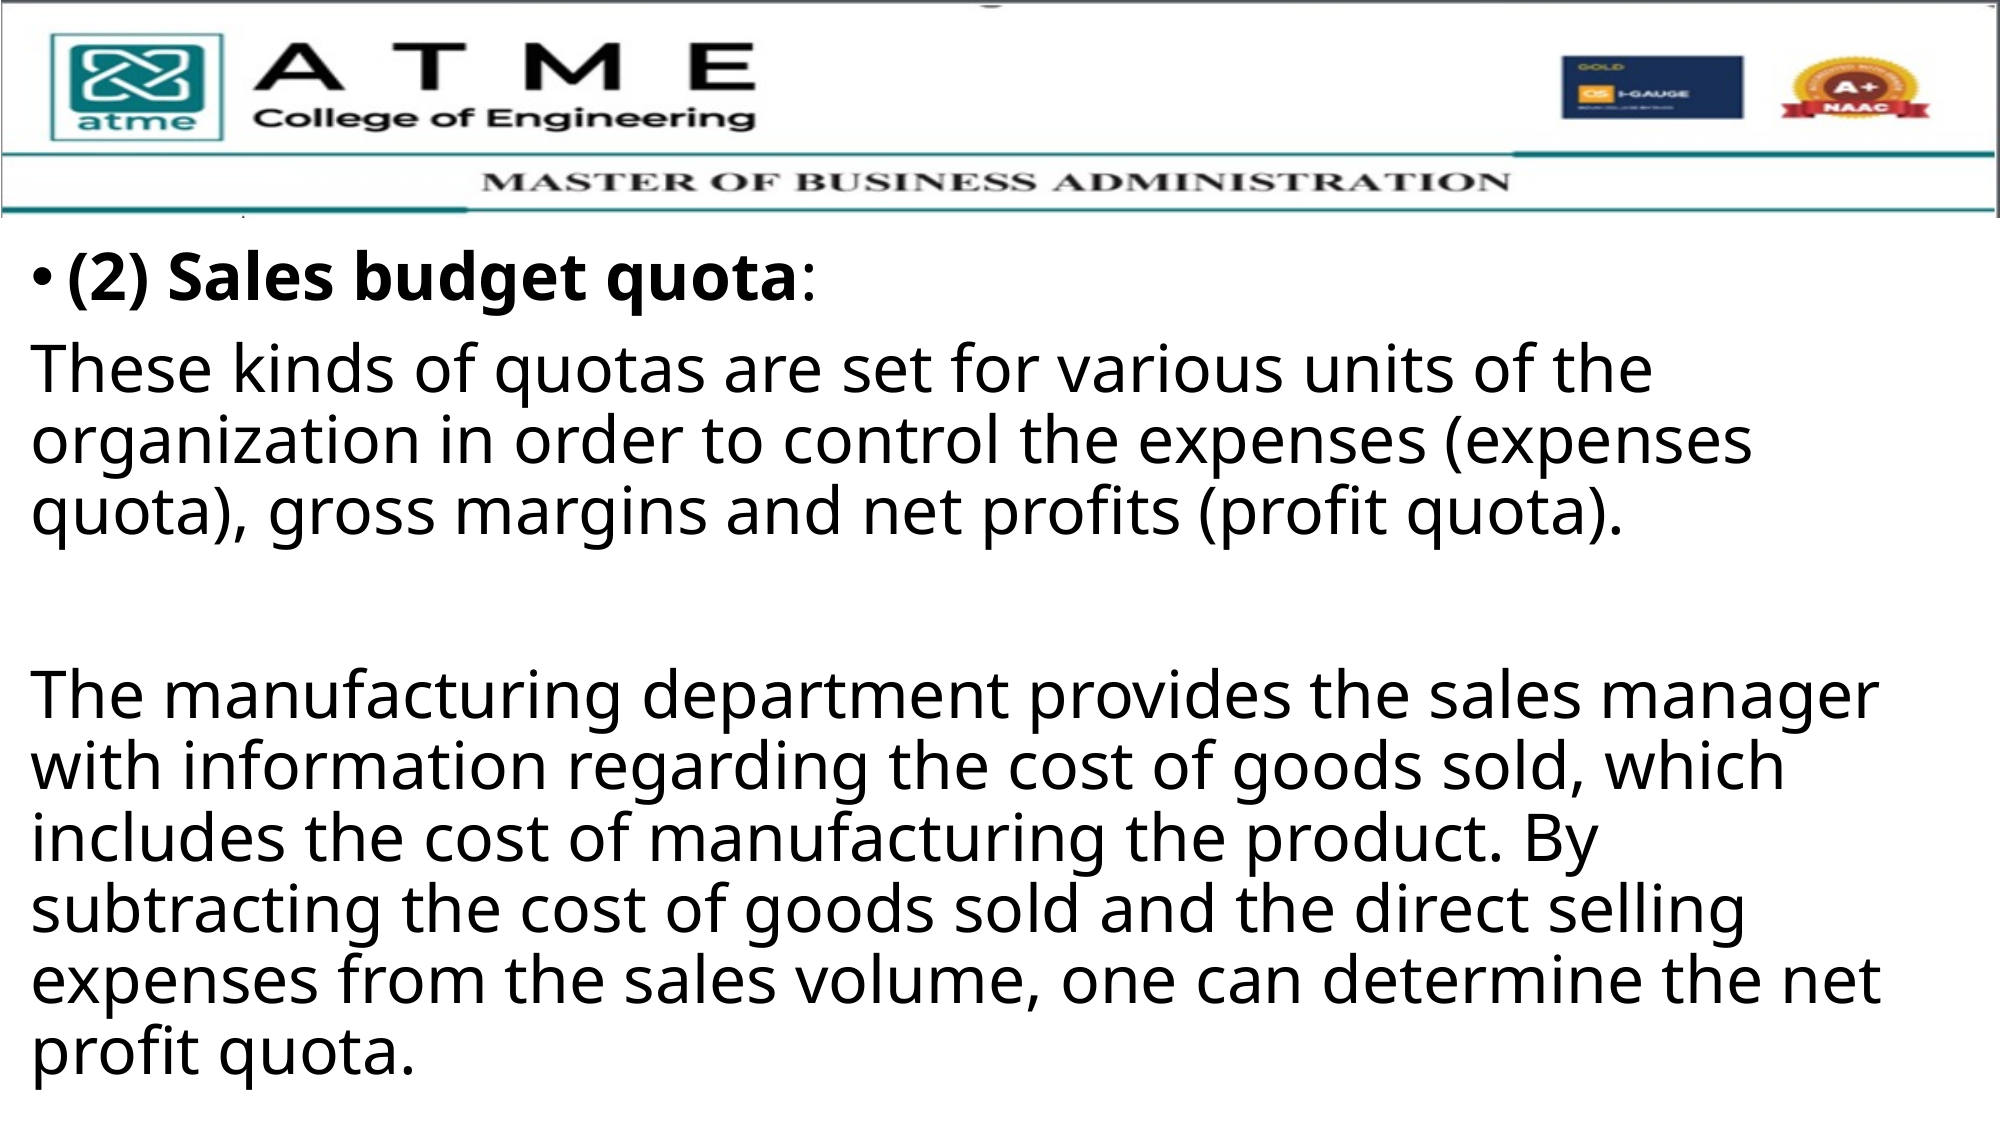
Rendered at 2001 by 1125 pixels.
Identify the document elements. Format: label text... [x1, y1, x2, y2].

list (2) Sales budget quota: These kinds of quotas are set for various units of the organization in order to control the expenses (expenses quota), gross margins and net profits (profit quota). The manufacturing department provides the sales manager with information regarding the cost of goods sold, which includes the cost of manufacturing the product. By subtracting the cost of goods sold and the direct selling expenses from the sales volume, one can determine the net profit quota. [15, 236, 1978, 1098]
picture [1, 0, 2000, 218]
